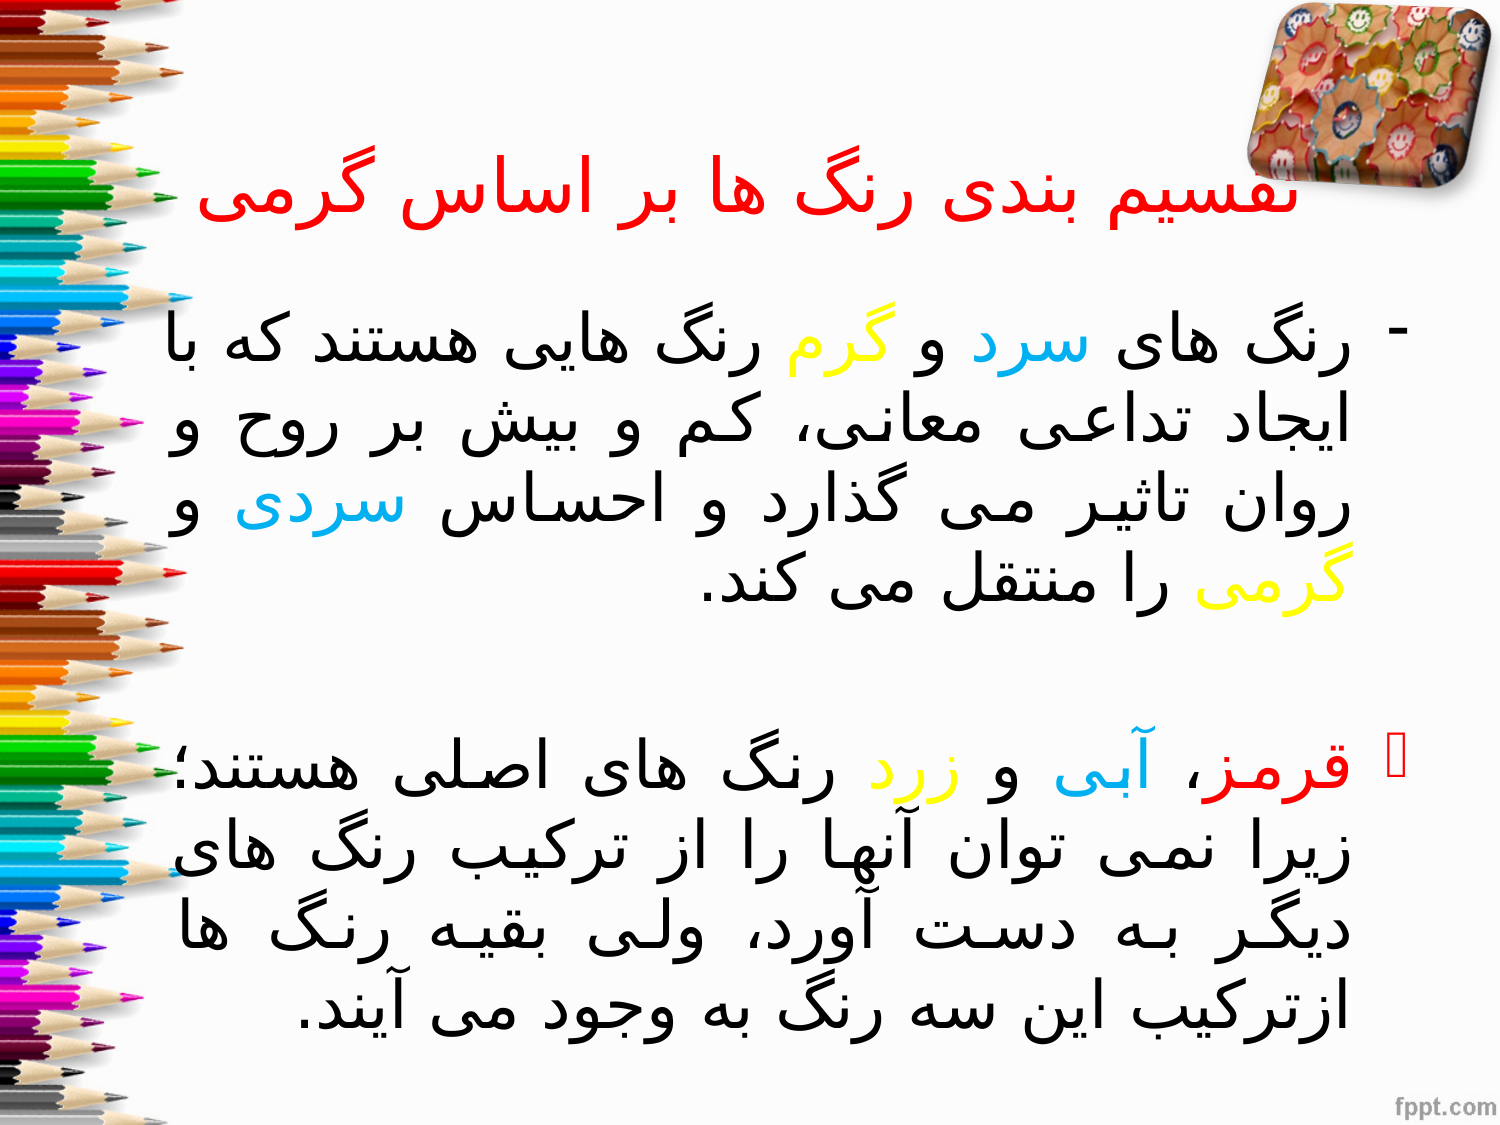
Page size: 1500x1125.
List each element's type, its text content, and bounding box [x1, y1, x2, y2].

title تقسیم بندی رنگ ها بر اساس گرمی [75, 115, 1425, 250]
picture [0, 0, 1500, 1125]
list رنگ های سرد و گرم رنگ هایی هستند که با ایجاد تداعی معانی، کم و بیش بر روح و روان تاثیر می گذارد و احساس سردی و گرمی را منتقل می کند. قرمز، آبی و زرد رنگ های اصلی هستند؛ زیرا نمی توان آنها را از ترکیب رنگ های دیگر به دست آورد، ولی بقیه رنگ ها ازترکیب این سه رنگ به وجود می آیند. [147, 287, 1425, 1038]
